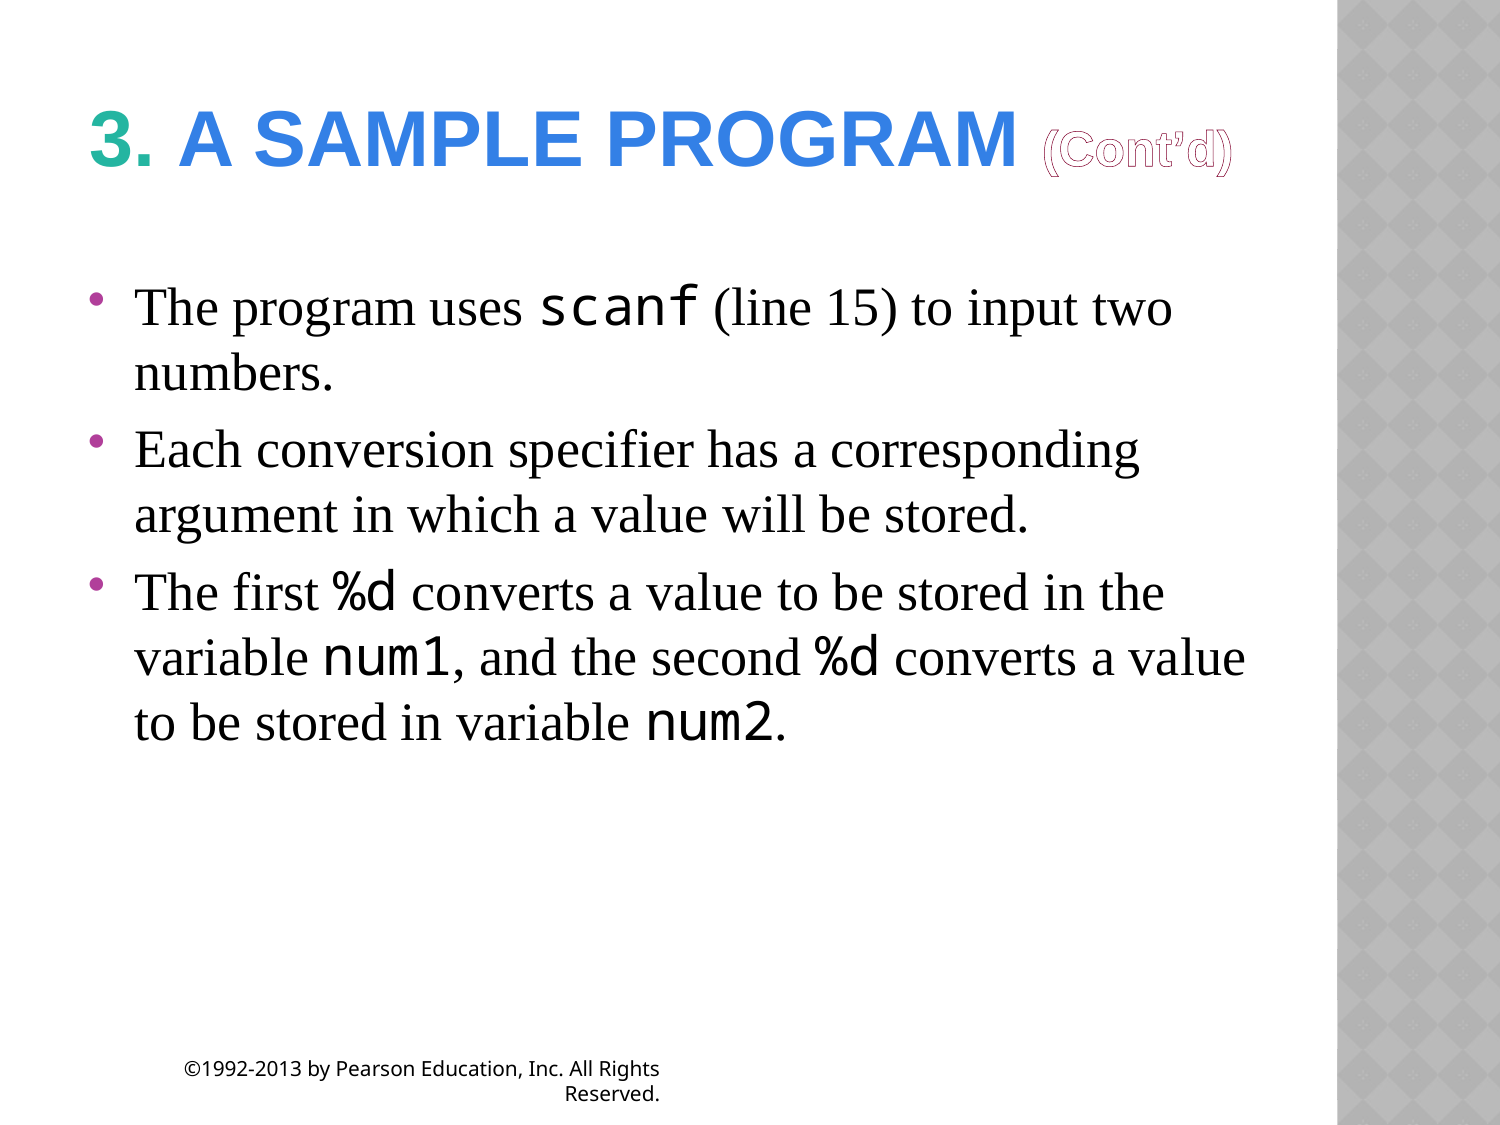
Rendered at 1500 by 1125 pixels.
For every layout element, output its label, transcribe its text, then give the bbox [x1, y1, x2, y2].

footer ©1992-2013 by Pearson Education, Inc. All Rights Reserved. [75, 1075, 675, 1114]
list The program uses scanf (line 15) to input two numbers. Each conversion specifier has a corresponding argument in which a value will be stored. The first %d converts a value to be stored in the variable num1, and the second %d converts a value to be stored in variable num2. [75, 268, 1263, 1059]
text_box 3. A SAMPLE PROGRAM (Cont’d) [74, 79, 1263, 268]
